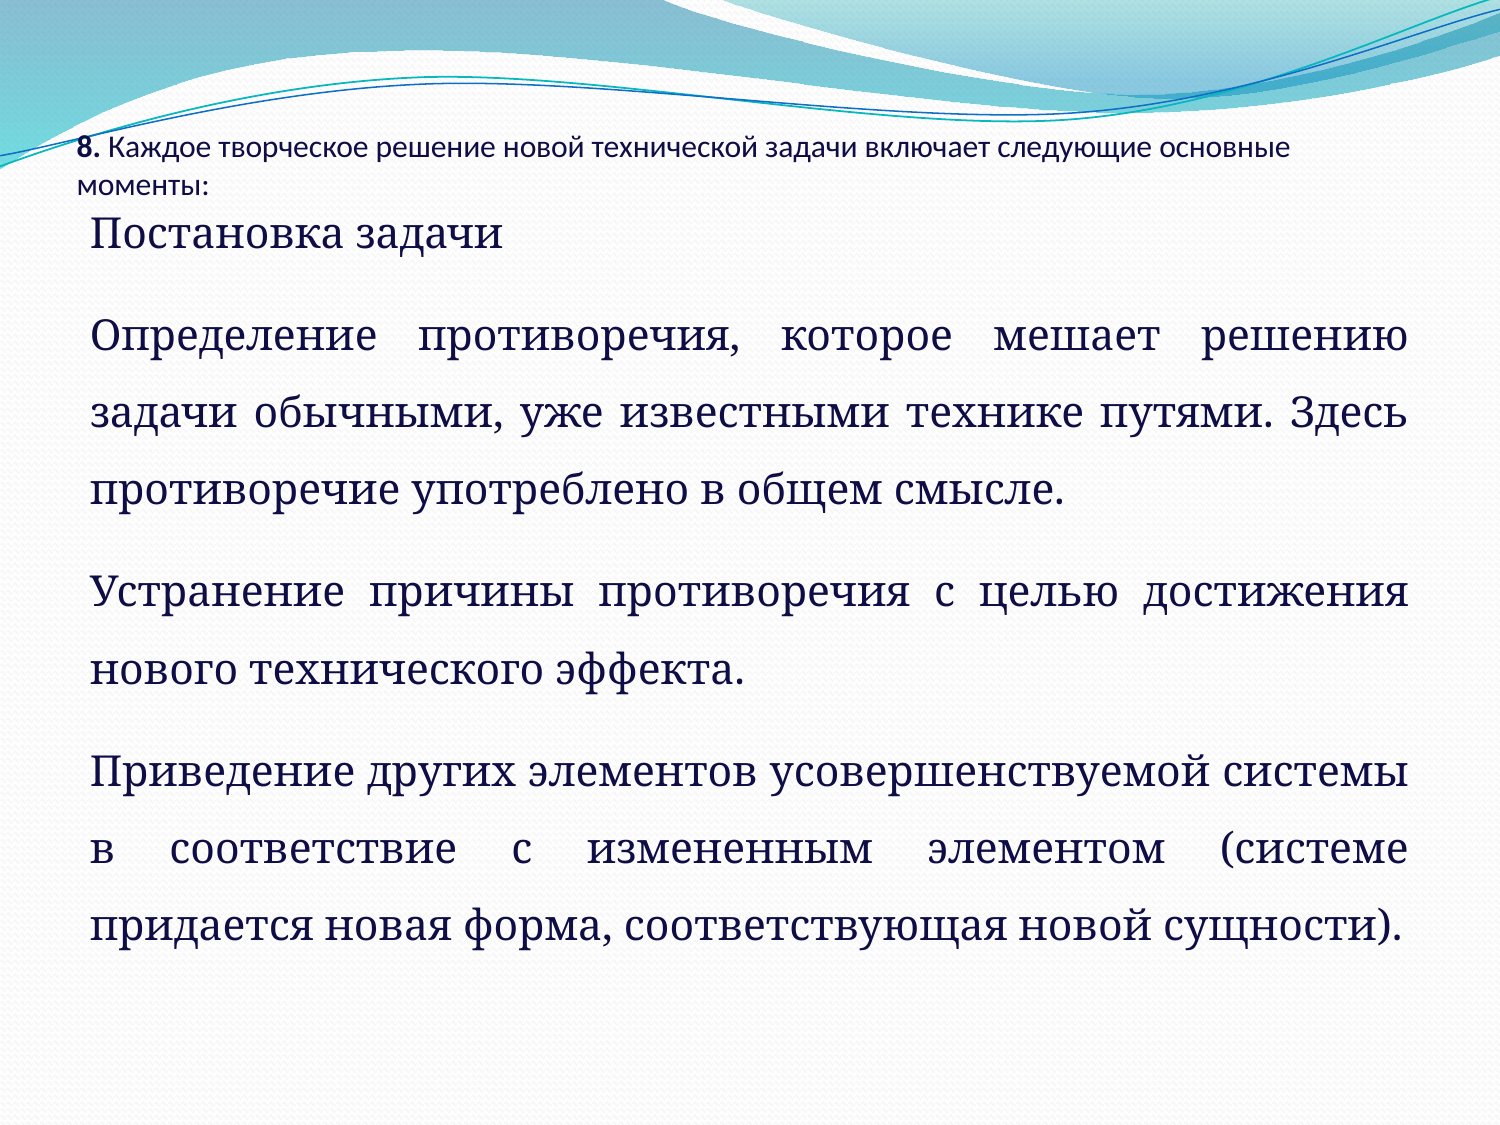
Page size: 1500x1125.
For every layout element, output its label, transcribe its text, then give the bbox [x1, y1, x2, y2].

title 8. Каждое творческое решение новой технической задачи включает следующие основные моменты: [76, 78, 1427, 241]
list Постановка задачи Определение противоречия, которое мешает решению задачи обычными, уже известными технике путями. Здесь противоречие употреблено в общем смысле. Устранение причины противоречия с целью достижения нового технического эффекта. Приведение других элементов усовершенствуемой системы в соответствие с измененным элементом (системе придается новая форма, соответствующая новой сущности). [75, 172, 1425, 1038]
